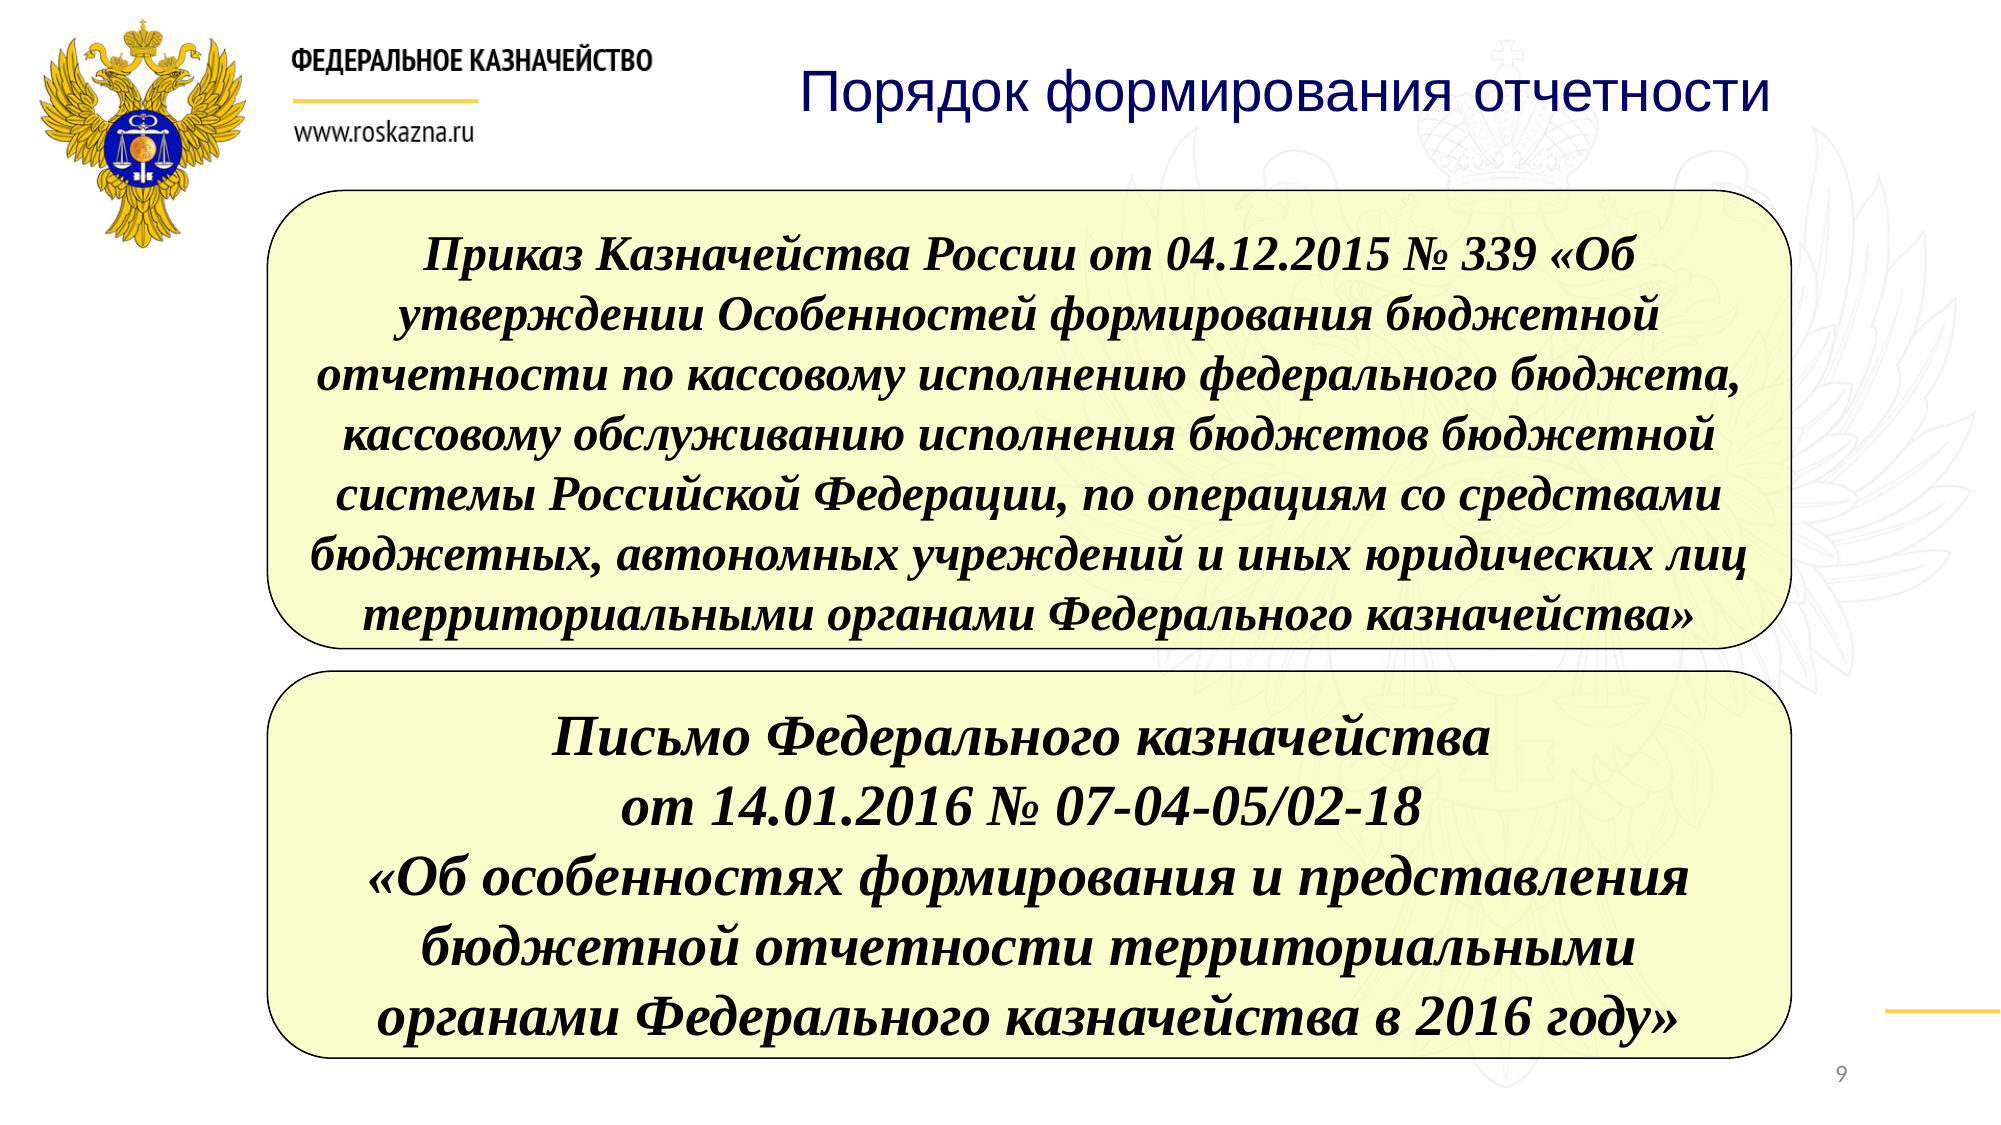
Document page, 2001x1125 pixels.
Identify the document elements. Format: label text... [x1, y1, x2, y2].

picture [0, 0, 2001, 1125]
text_box Письмо Федерального казначейства от 14.01.2016 № 07-04-05/02-18 «Об особенностях формирования и представления бюджетной отчетности территориальными органами Федерального казначейства в 2016 году» [267, 671, 1792, 1059]
text_box Приказ Казначейства России от 04.12.2015 № 339 «Об утверждении Особенностей формирования бюджетной отчетности по кассовому исполнению федерального бюджета, кассовому обслуживанию исполнения бюджетов бюджетной системы Российской Федерации, по операциям со средствами бюджетных, автономных учреждений и иных юридических лиц территориальными органами Федерального казначейства» [267, 190, 1792, 649]
text_box 9 [1412, 1042, 1863, 1103]
text_box Порядок формирования отчетности [636, 28, 1936, 134]
